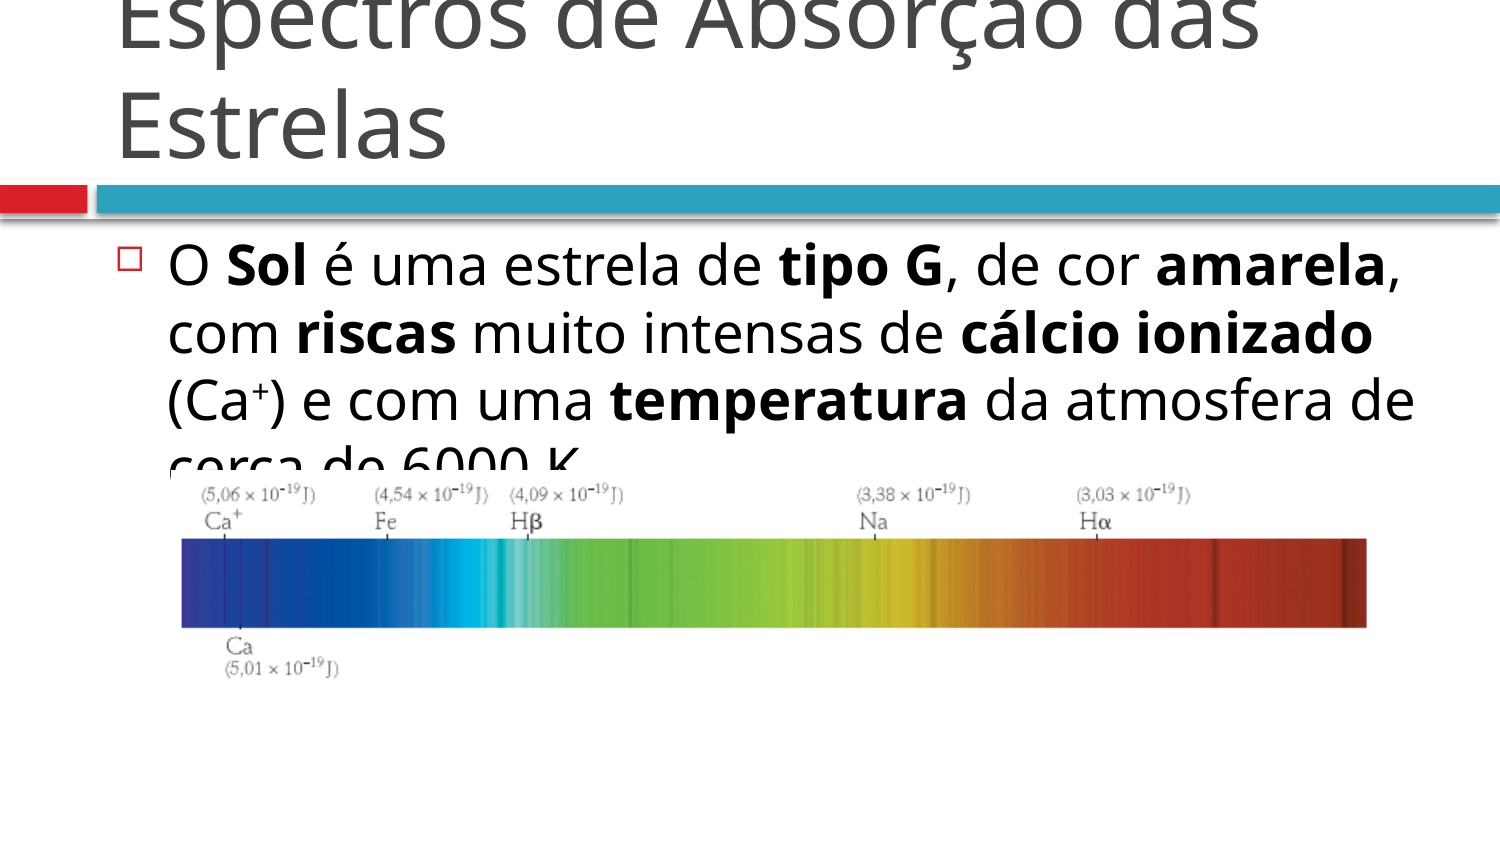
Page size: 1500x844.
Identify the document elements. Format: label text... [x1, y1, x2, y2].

title Espectros de Absorção das Estrelas [99, 19, 1438, 185]
picture [170, 469, 1381, 694]
list O Sol é uma estrela de tipo G, de cor amarela, com riscas muito intensas de cálcio ionizado (Ca+) e com uma temperatura da atmosfera de cerca de 6000 K. [99, 221, 1471, 759]
